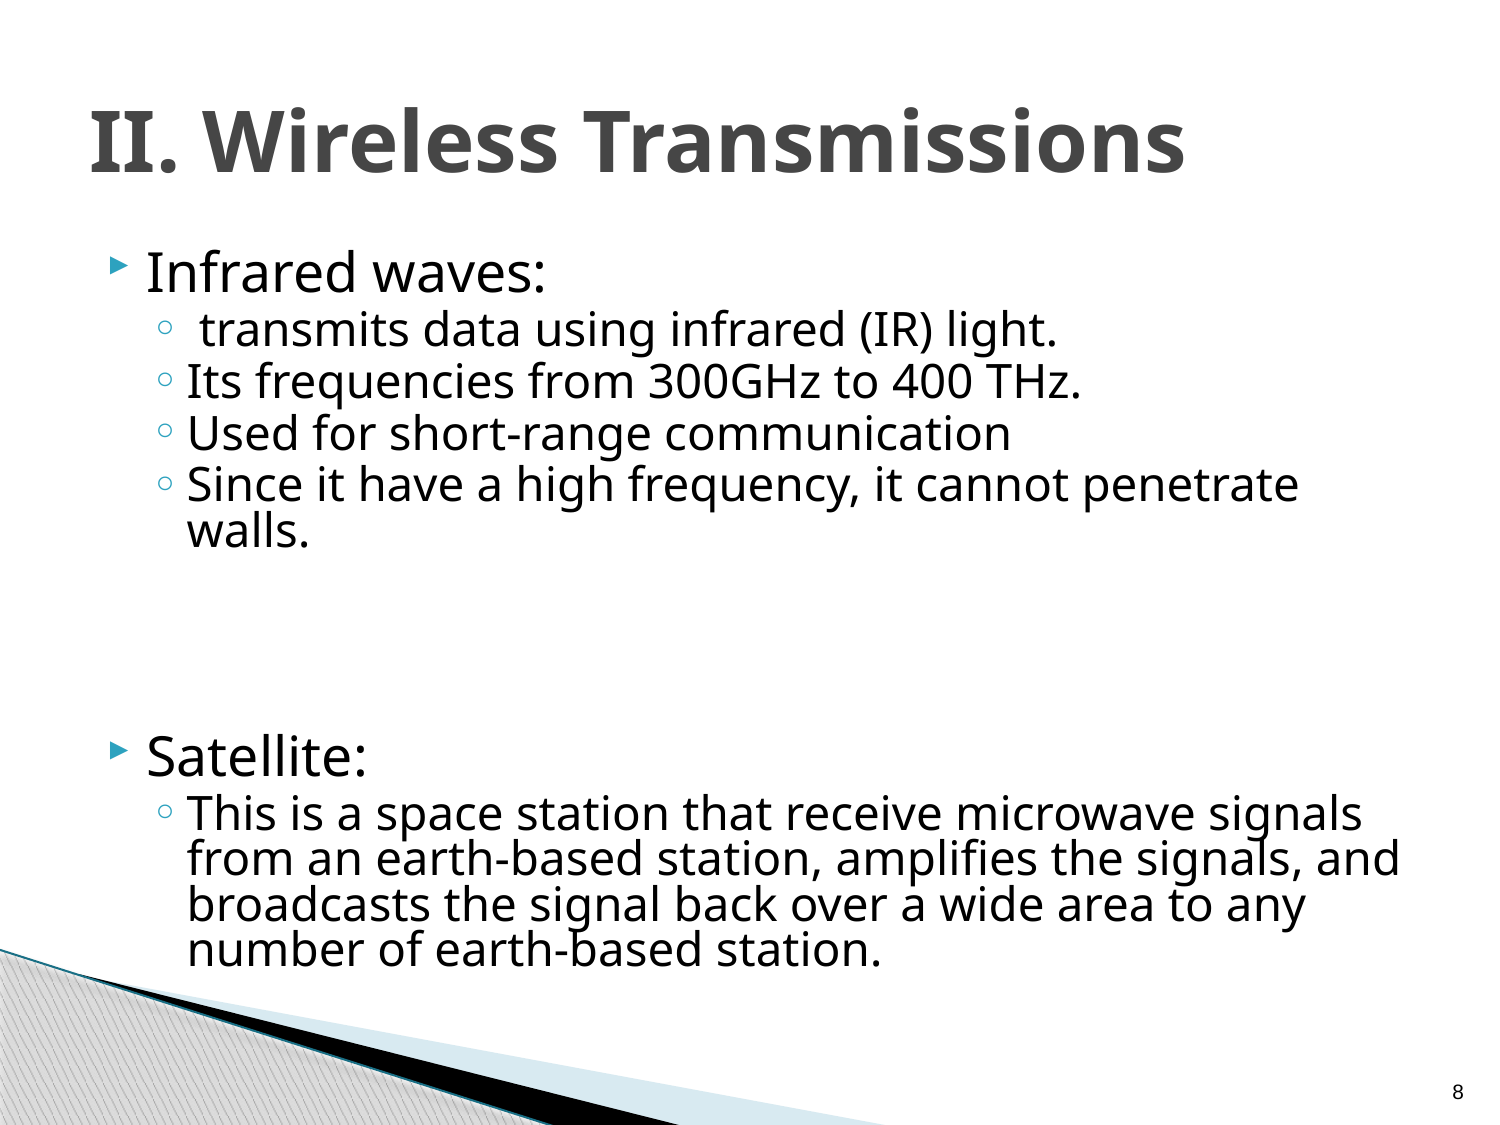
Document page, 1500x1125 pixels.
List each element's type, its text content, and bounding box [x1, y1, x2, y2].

slide_number 8 [1418, 1051, 1479, 1112]
title II. Wireless Transmissions [75, 45, 1425, 233]
list Infrared waves: transmits data using infrared (IR) light. Its frequencies from 300GHz to 400 THz. Used for short-range communication Since it have a high frequency, it cannot penetrate walls. Satellite: This is a space station that receive microwave signals from an earth-based station, amplifies the signals, and broadcasts the signal back over a wide area to any number of earth-based station. [75, 243, 1425, 986]
